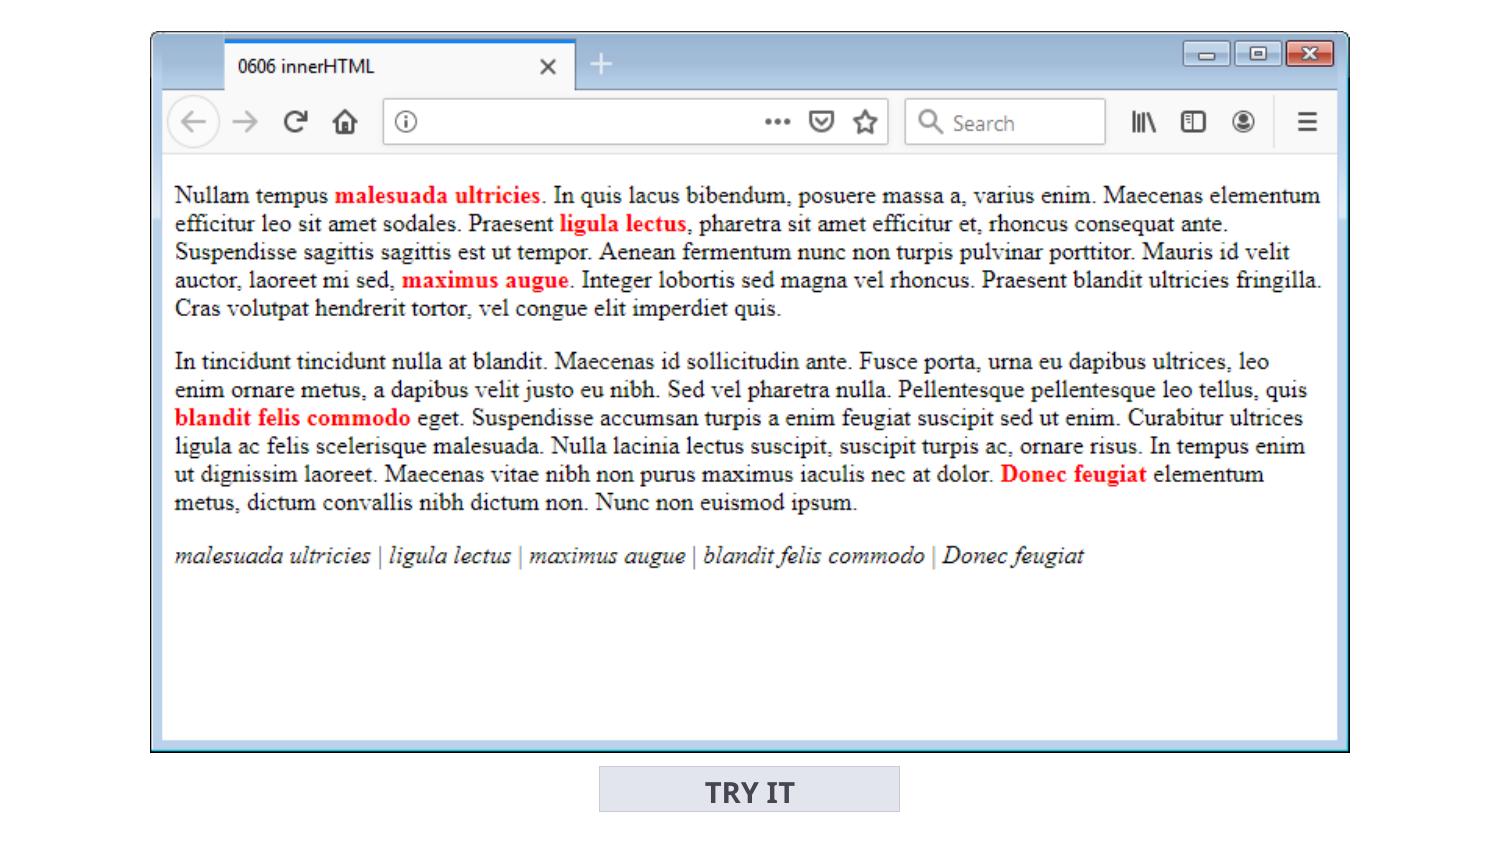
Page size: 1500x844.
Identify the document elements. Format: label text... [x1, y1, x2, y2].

picture [149, 31, 1351, 753]
text_box TRY IT [599, 766, 900, 812]
